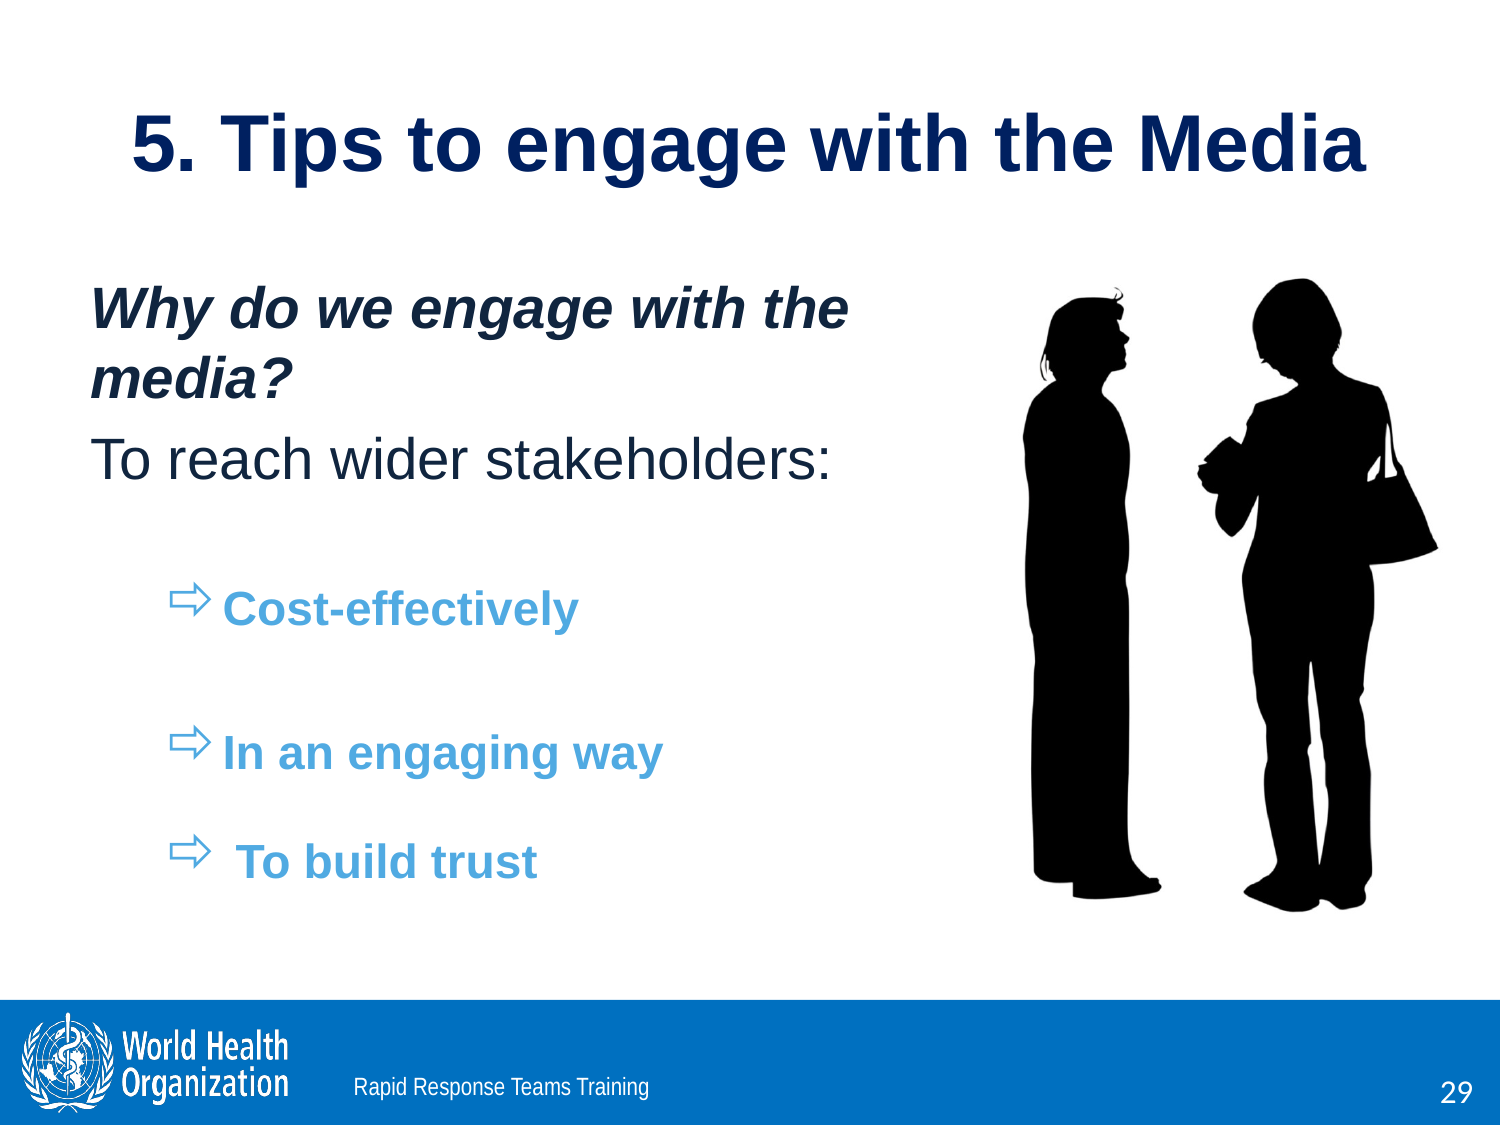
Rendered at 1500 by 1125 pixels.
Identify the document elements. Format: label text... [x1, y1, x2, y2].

picture [21, 1012, 288, 1113]
list Why do we engage with the media? To reach wider stakeholders: Cost-effectively In an engaging way To build trust [75, 262, 869, 1005]
picture [940, 246, 1445, 936]
title 5. Tips to engage with the Media [75, 45, 1425, 233]
